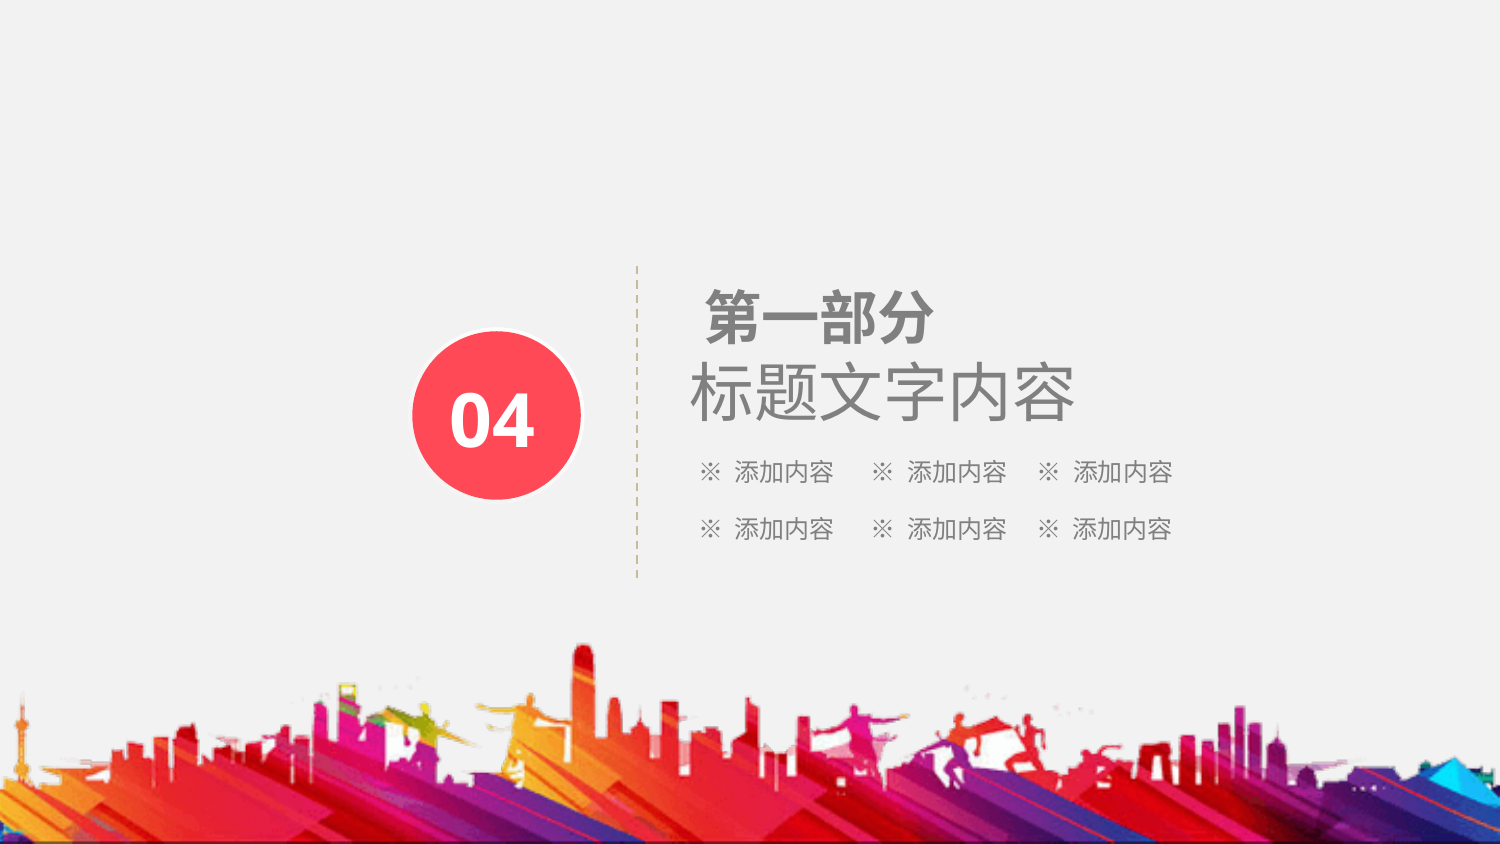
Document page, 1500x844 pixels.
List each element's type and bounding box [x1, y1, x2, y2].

picture [0, 0, 1500, 844]
text_box [408, 327, 585, 504]
